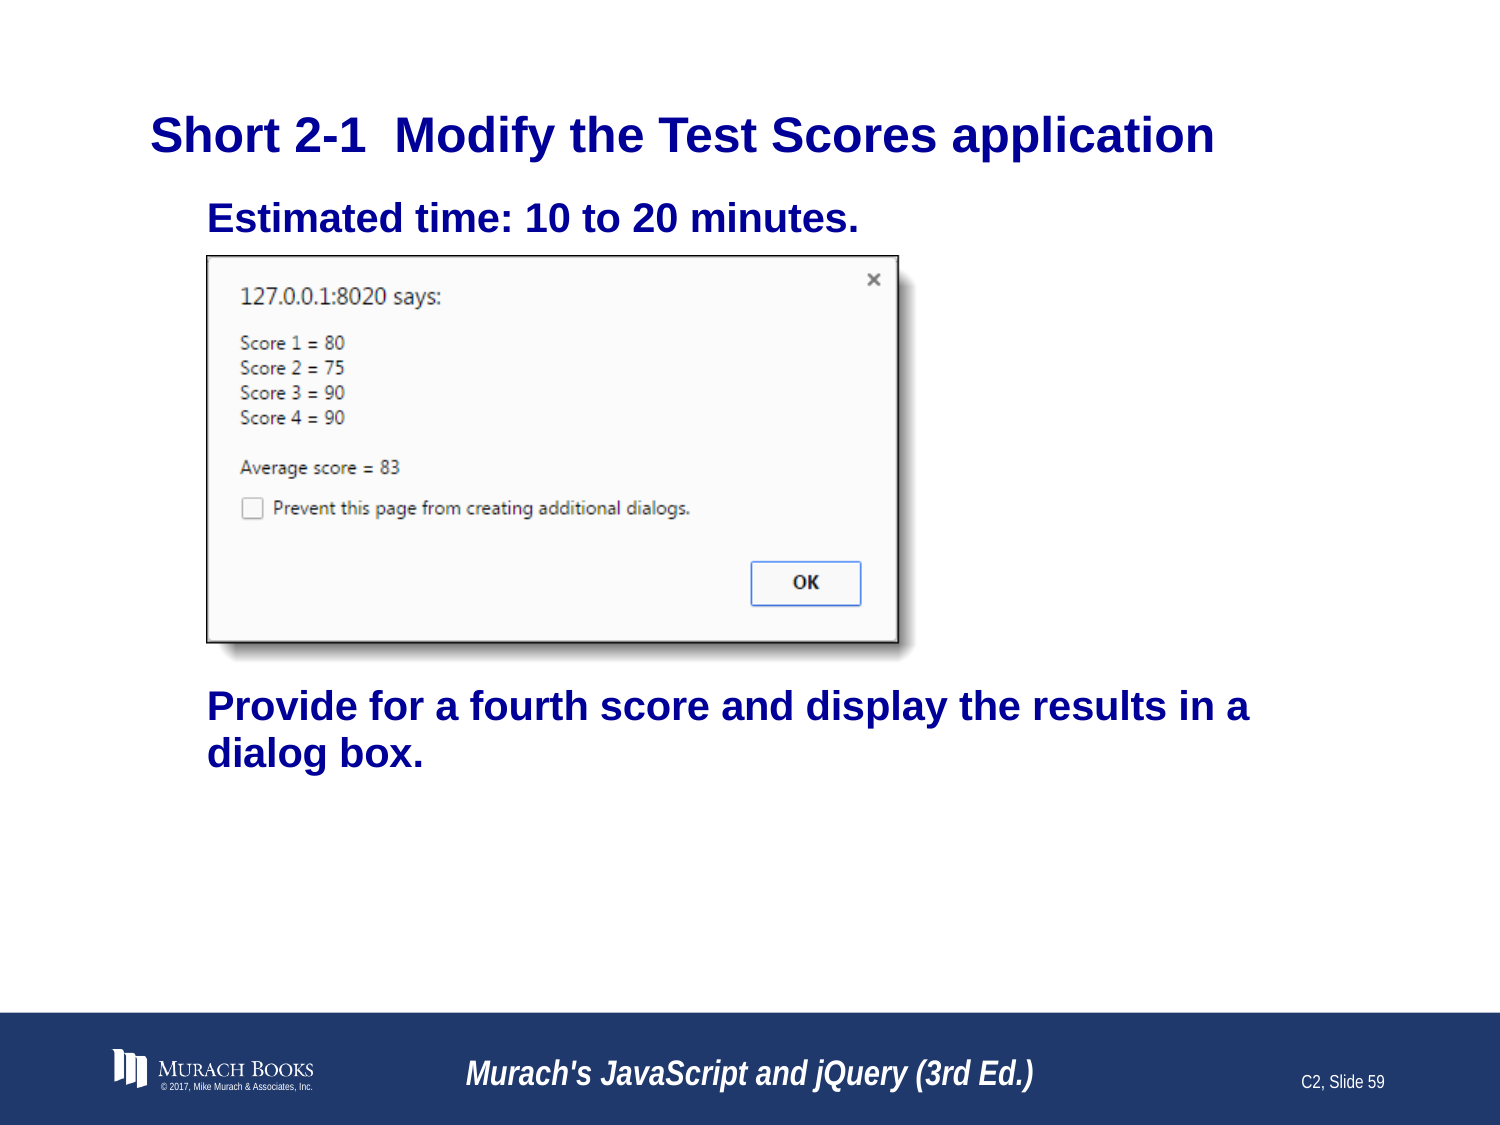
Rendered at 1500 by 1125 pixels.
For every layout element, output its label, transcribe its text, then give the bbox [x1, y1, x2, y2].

slide_number C2, Slide 59 [1087, 1025, 1400, 1100]
slide_number Murach's JavaScript and jQuery (3rd Ed.) [463, 1025, 1050, 1100]
title Short 2-1 Modify the Test Scores application [150, 102, 1350, 164]
footer © 2017, Mike Murach & Associates, Inc. [12, 1025, 463, 1100]
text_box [149, 175, 1347, 790]
